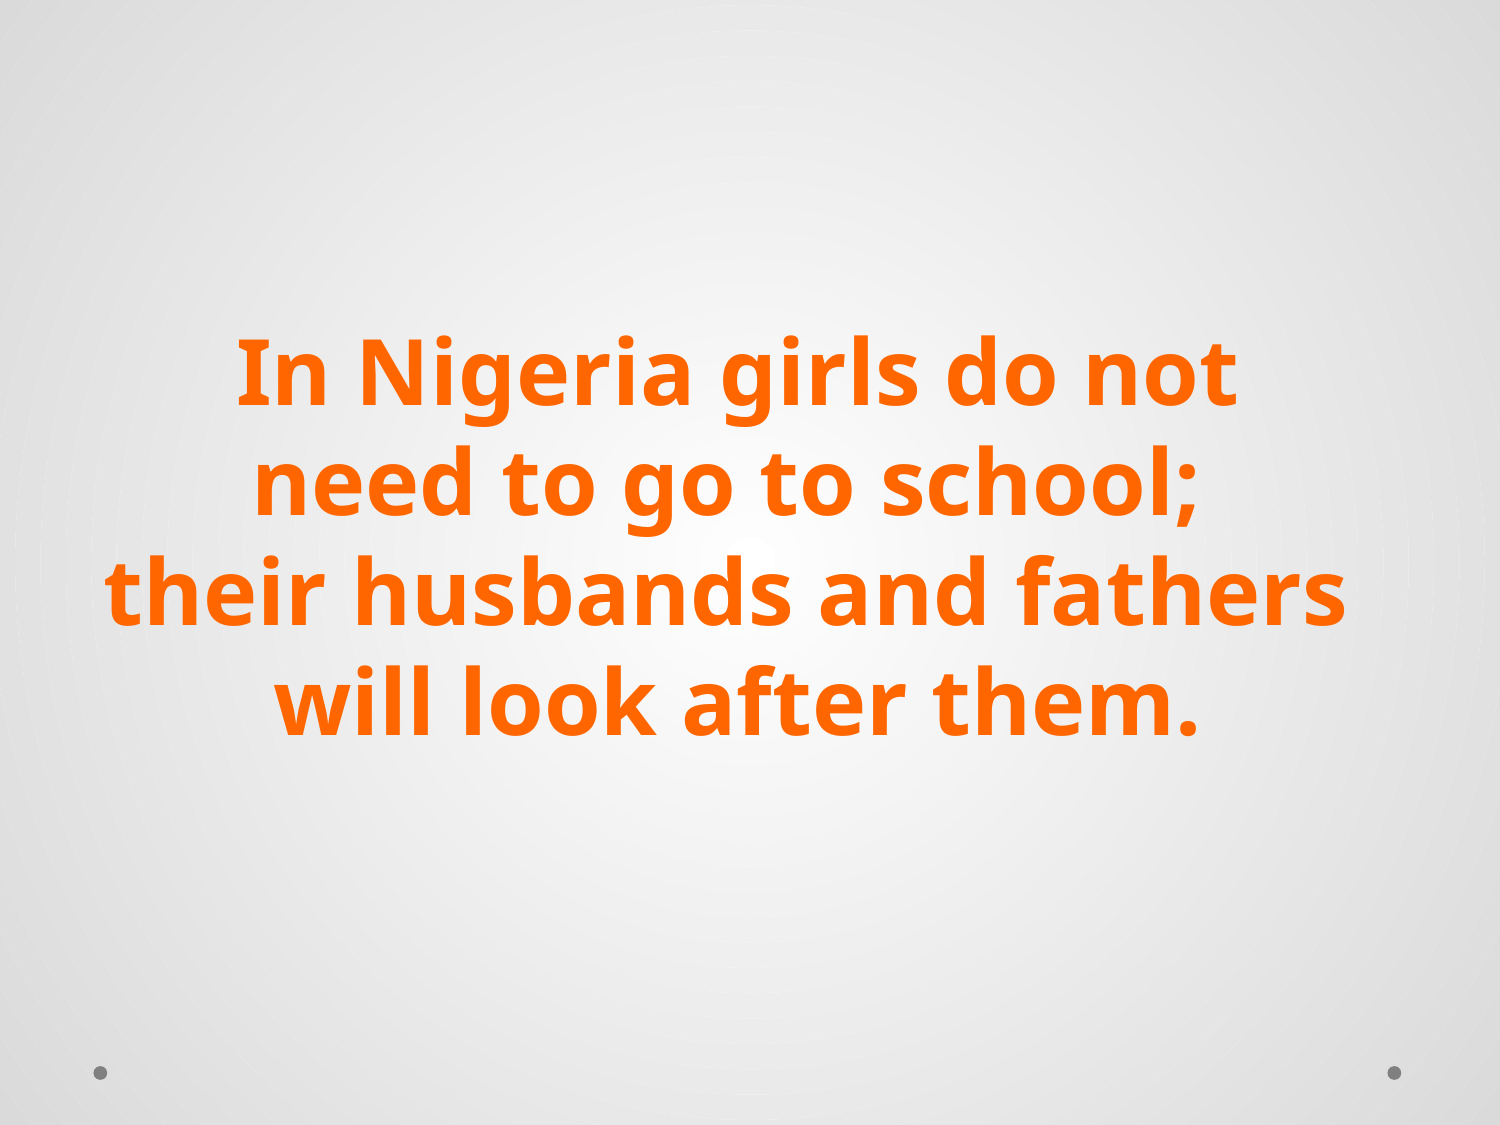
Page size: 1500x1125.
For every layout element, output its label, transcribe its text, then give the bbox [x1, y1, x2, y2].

text_box In Nigeria girls do not need to go to school; their husbands and fathers will look after them. [88, 196, 1388, 761]
